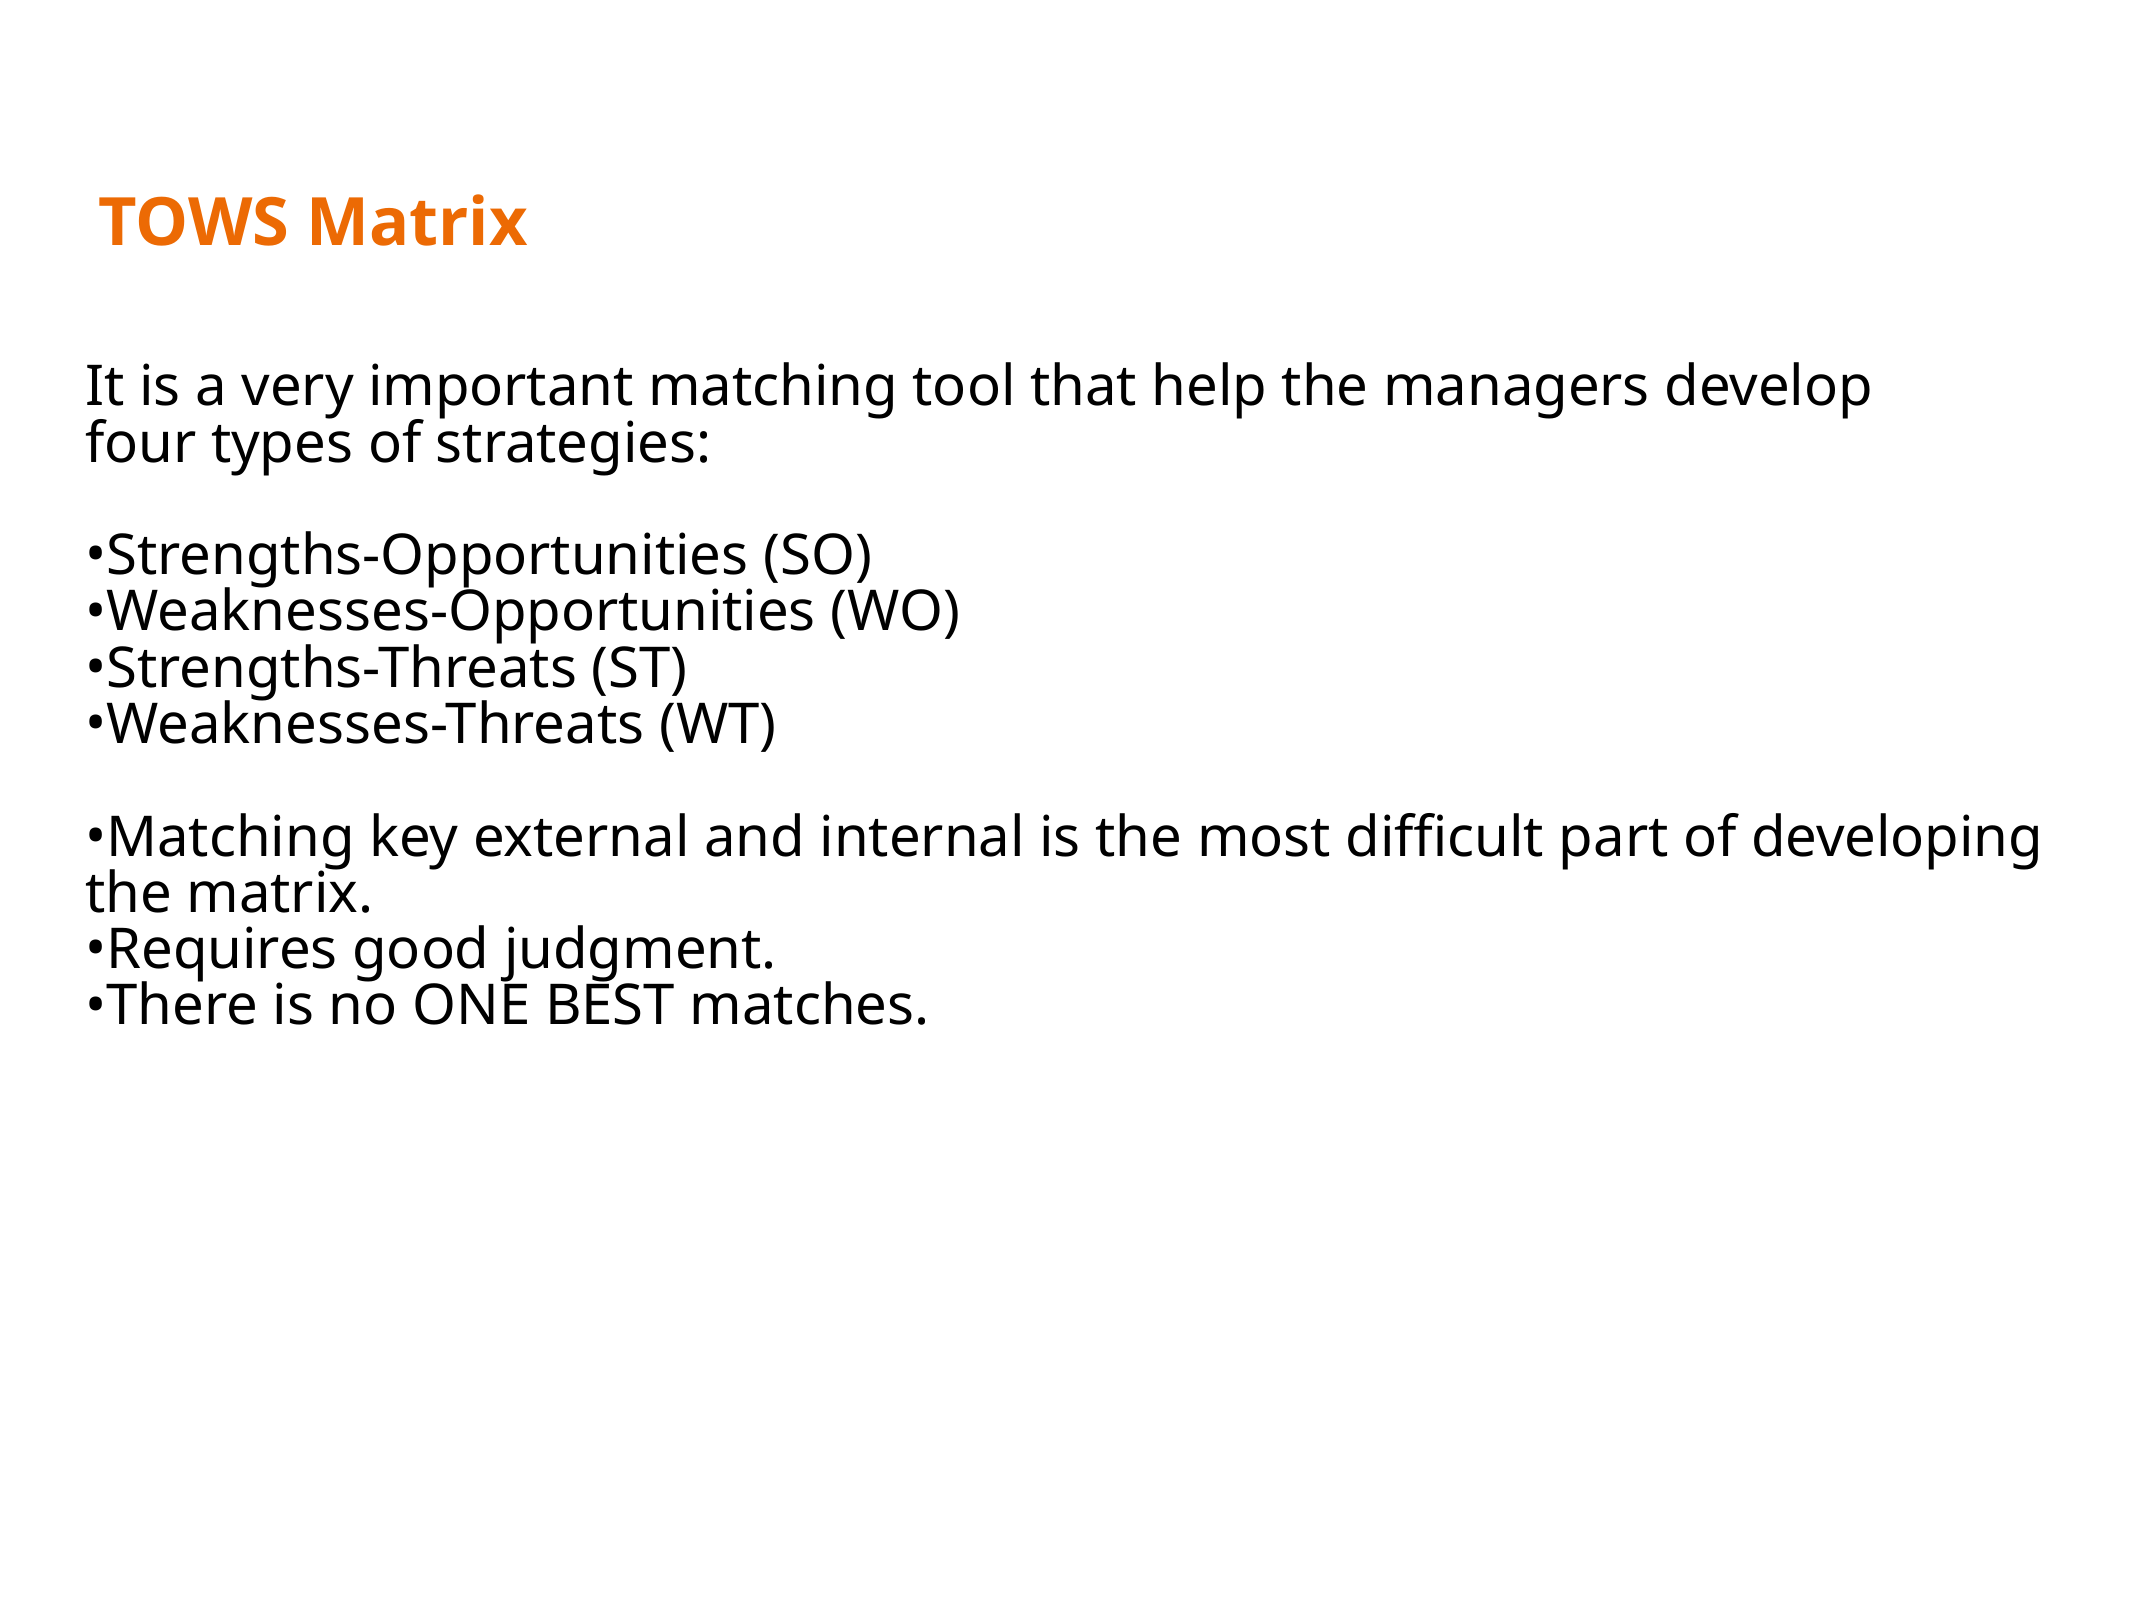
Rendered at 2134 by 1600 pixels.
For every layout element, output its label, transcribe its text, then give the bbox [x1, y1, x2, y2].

list It is a very important matching tool that help the managers develop four types of strategies: Strengths-Opportunities (SO) Weaknesses-Opportunities (WO) Strengths-Threats (ST) Weaknesses-Threats (WT) Matching key external and internal is the most difficult part of developing the matrix. Requires good judgment. There is no ONE BEST matches. [84, 360, 2047, 1600]
text_box TOWS Matrix [98, 191, 841, 259]
